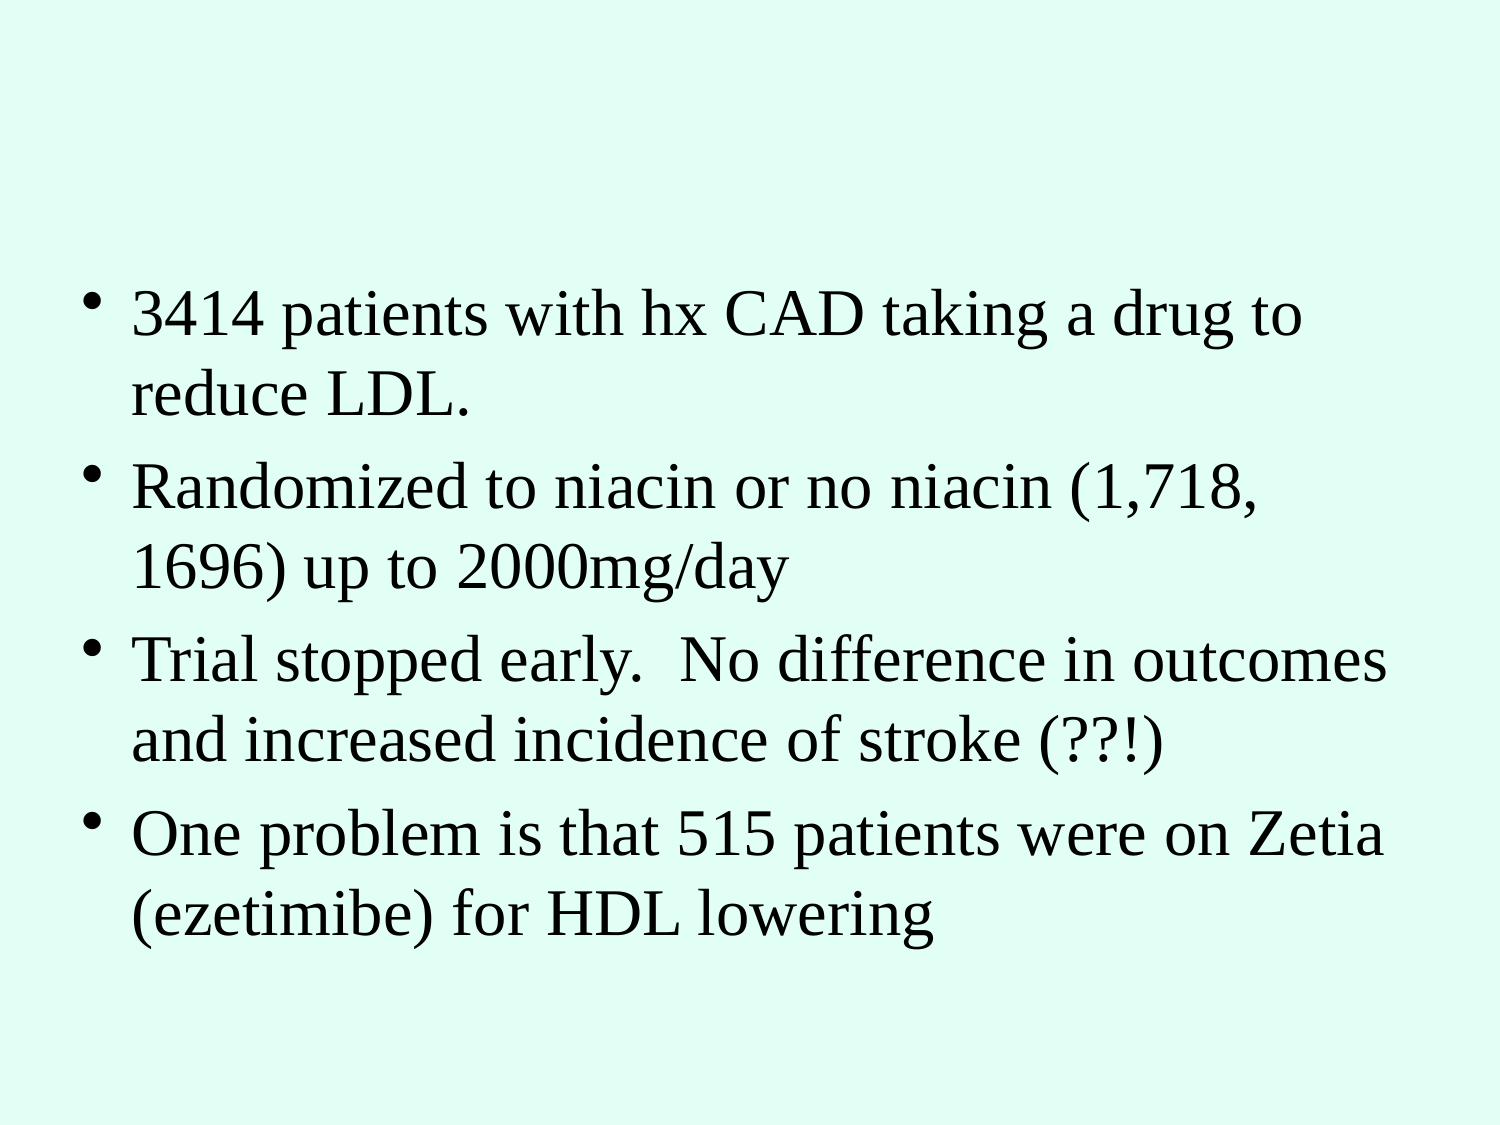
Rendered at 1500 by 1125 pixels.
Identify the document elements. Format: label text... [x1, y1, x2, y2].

list 3414 patients with hx CAD taking a drug to reduce LDL. Randomized to niacin or no niacin (1,718, 1696) up to 2000mg/day Trial stopped early. No difference in outcomes and increased incidence of stroke (??!) One problem is that 515 patients were on Zetia (ezetimibe) for HDL lowering [75, 262, 1425, 1082]
